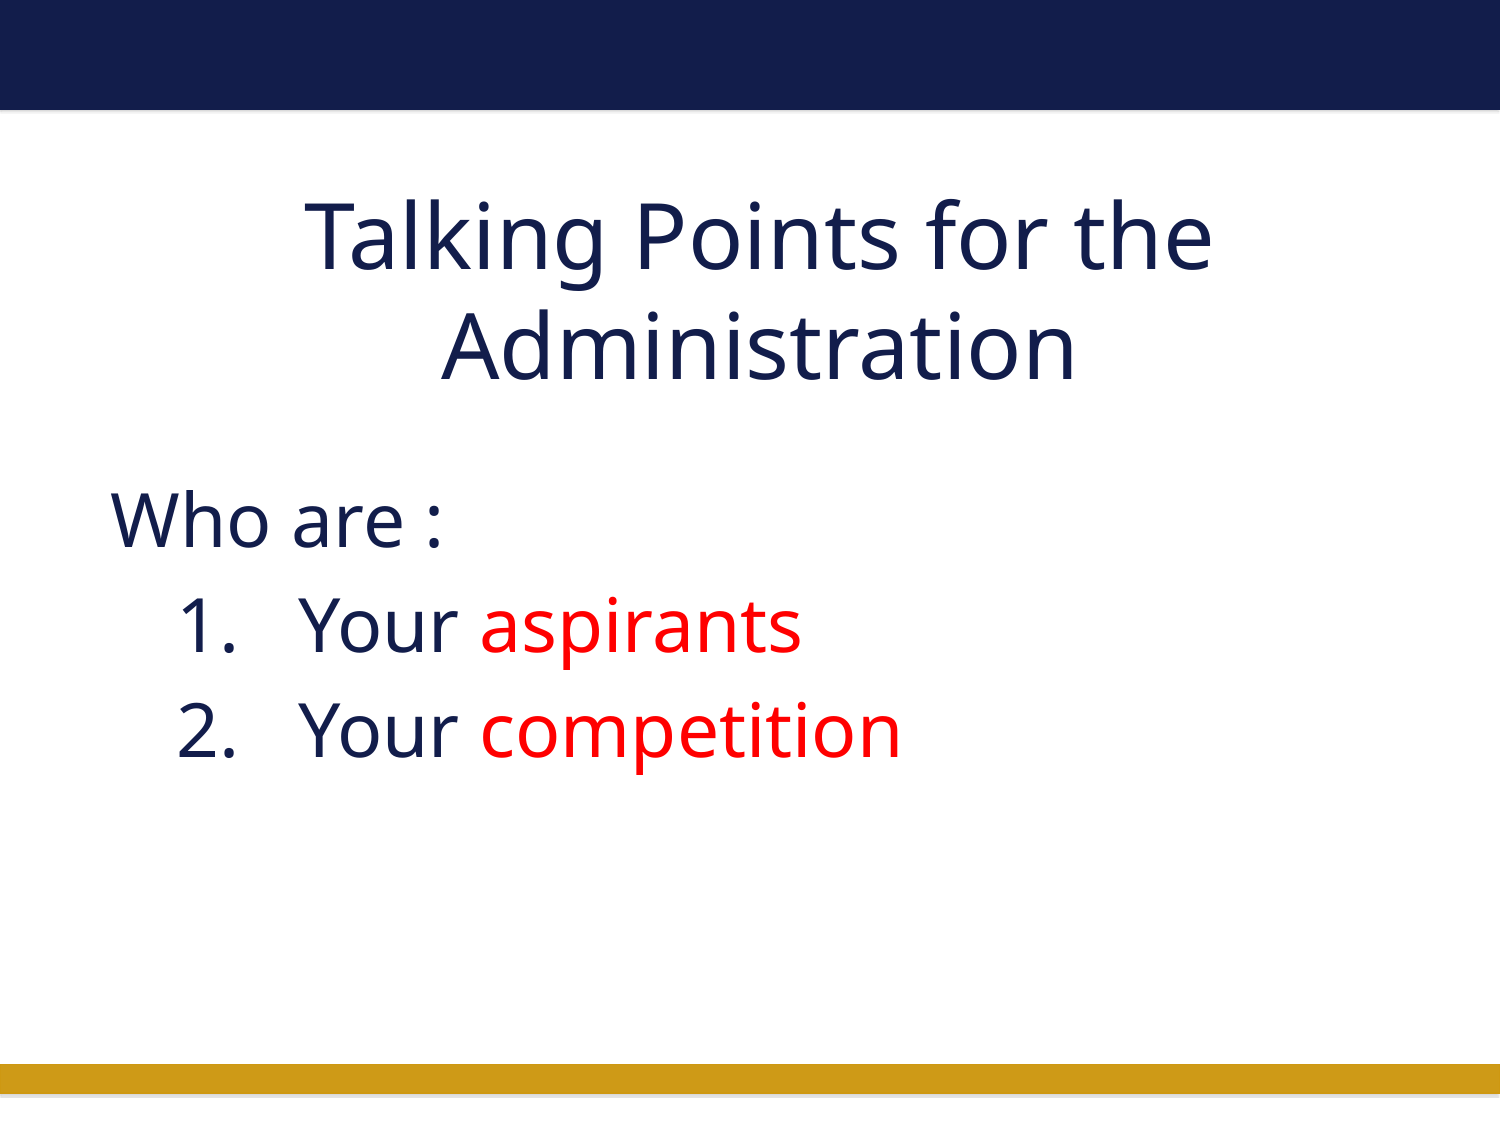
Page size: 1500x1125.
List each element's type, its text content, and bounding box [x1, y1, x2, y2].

title Talking Points for the Administration [95, 173, 1425, 402]
list Who are : Your aspirants Your competition [95, 464, 1425, 811]
